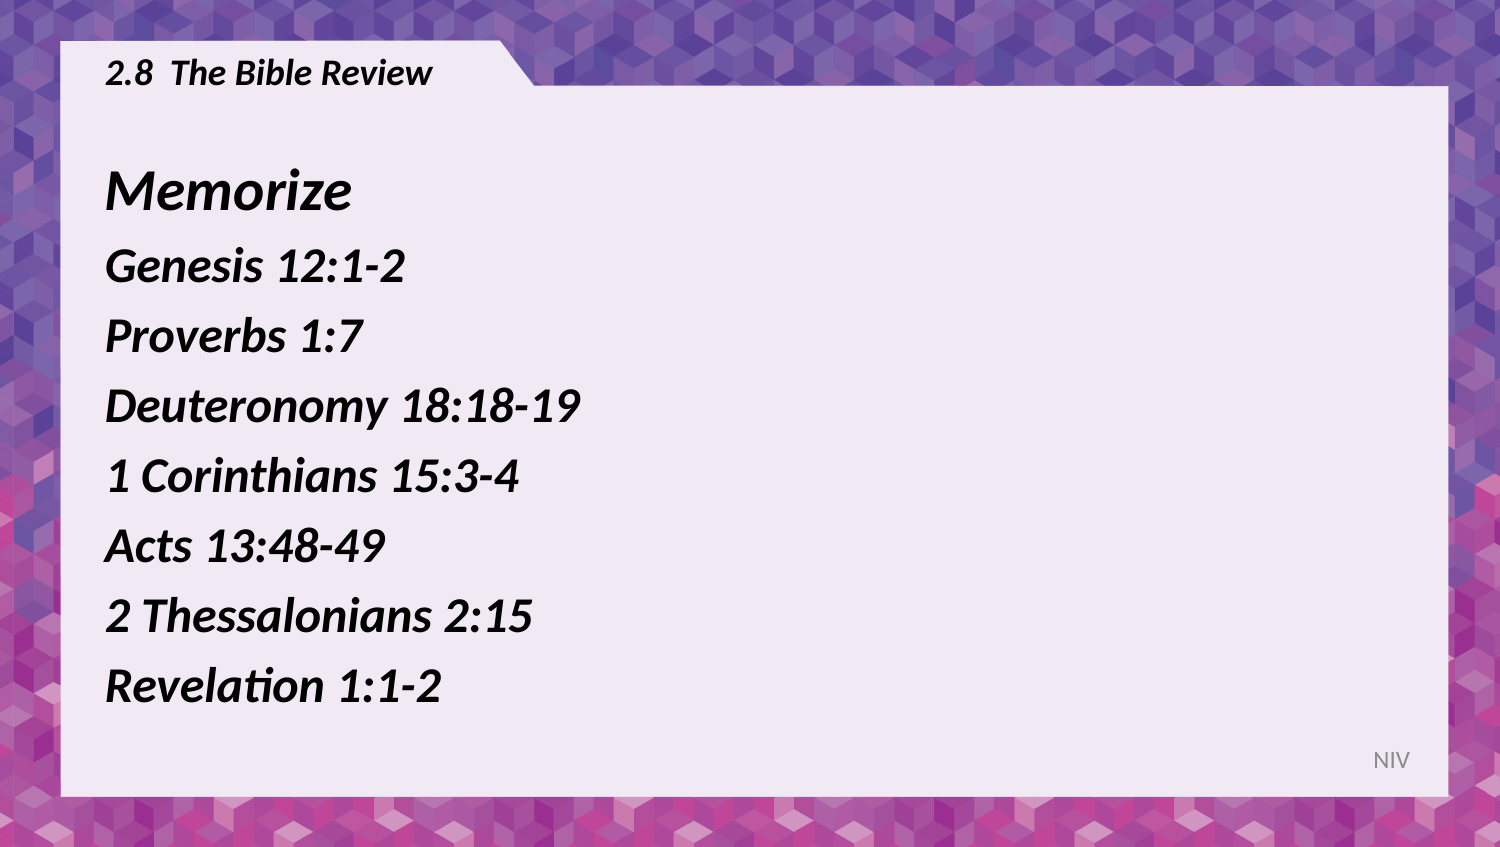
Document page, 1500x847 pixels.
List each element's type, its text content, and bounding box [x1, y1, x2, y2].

footer NIV [950, 736, 1425, 782]
title 2.8 The Bible Review [89, 33, 1420, 108]
list Memorize Genesis 12:1-2 Proverbs 1:7 Deuteronomy 18:18-19 1 Corinthians 15:3-4 Acts 13:48-49 2 Thessalonians 2:15 Revelation 1:1-2 [89, 141, 1403, 722]
picture [0, 0, 1500, 847]
